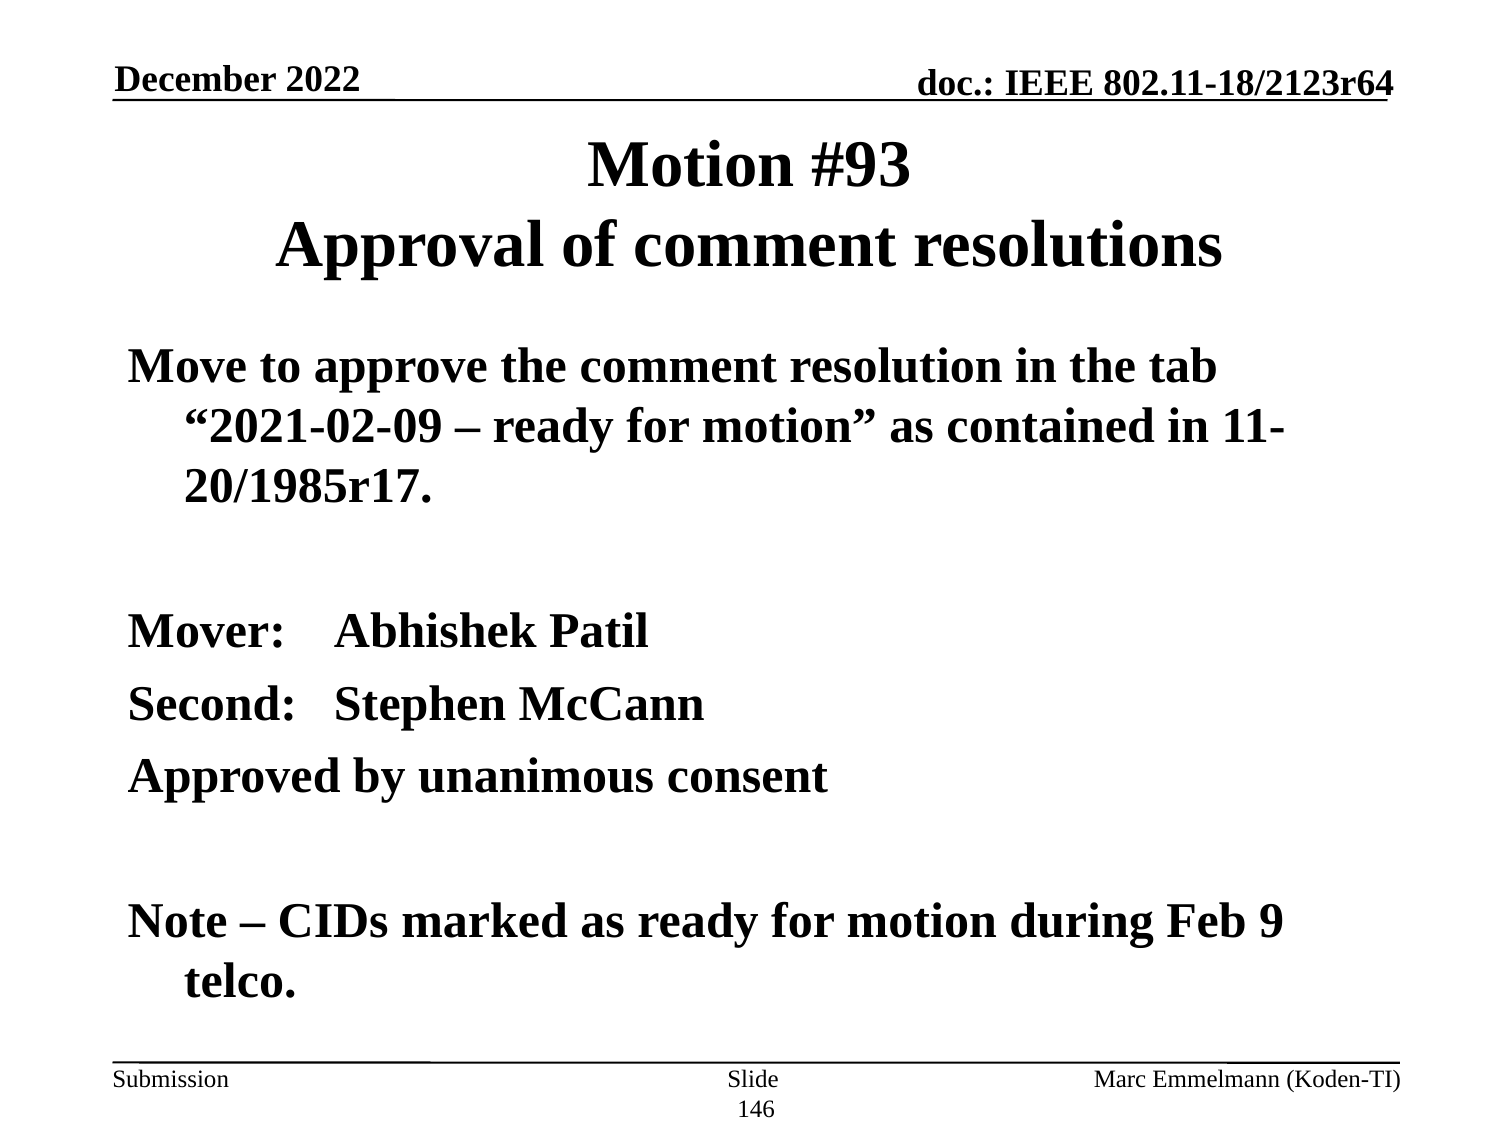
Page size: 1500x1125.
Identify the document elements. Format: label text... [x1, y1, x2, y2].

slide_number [114, 54, 423, 100]
slide_number Slide 146 [712, 1061, 800, 1123]
list Move to approve the comment resolution in the tab “2021-02-09 – ready for motion” as contained in 11-20/1985r17. Mover: Abhishek Patil Second: Stephen McCann Approved by unanimous consent Note – CIDs marked as ready for motion during Feb 9 telco. [112, 324, 1388, 1000]
footer Marc Emmelmann (Koden-TI) [878, 1061, 1402, 1093]
title Motion #93 Approval of comment resolutions [112, 112, 1388, 288]
